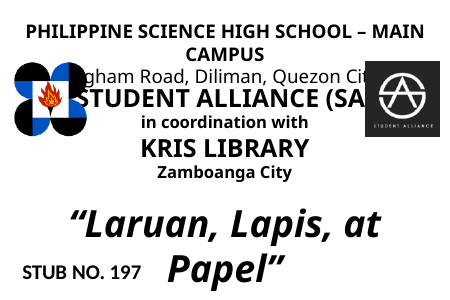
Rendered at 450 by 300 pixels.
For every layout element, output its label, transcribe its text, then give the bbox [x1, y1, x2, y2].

text_box STUDENT ALLIANCE (SA) in coordination with KRIS LIBRARY Zamboanga City [0, 74, 450, 190]
text_box “Laruan, Lapis, at Papel” [0, 192, 450, 298]
picture [364, 60, 441, 137]
picture [12, 60, 88, 137]
text_box STUB NO. 197 [7, 251, 213, 292]
text_box PHILIPPINE SCIENCE HIGH SCHOOL – MAIN CAMPUS Agham Road, Diliman, Quezon City [0, 12, 450, 74]
